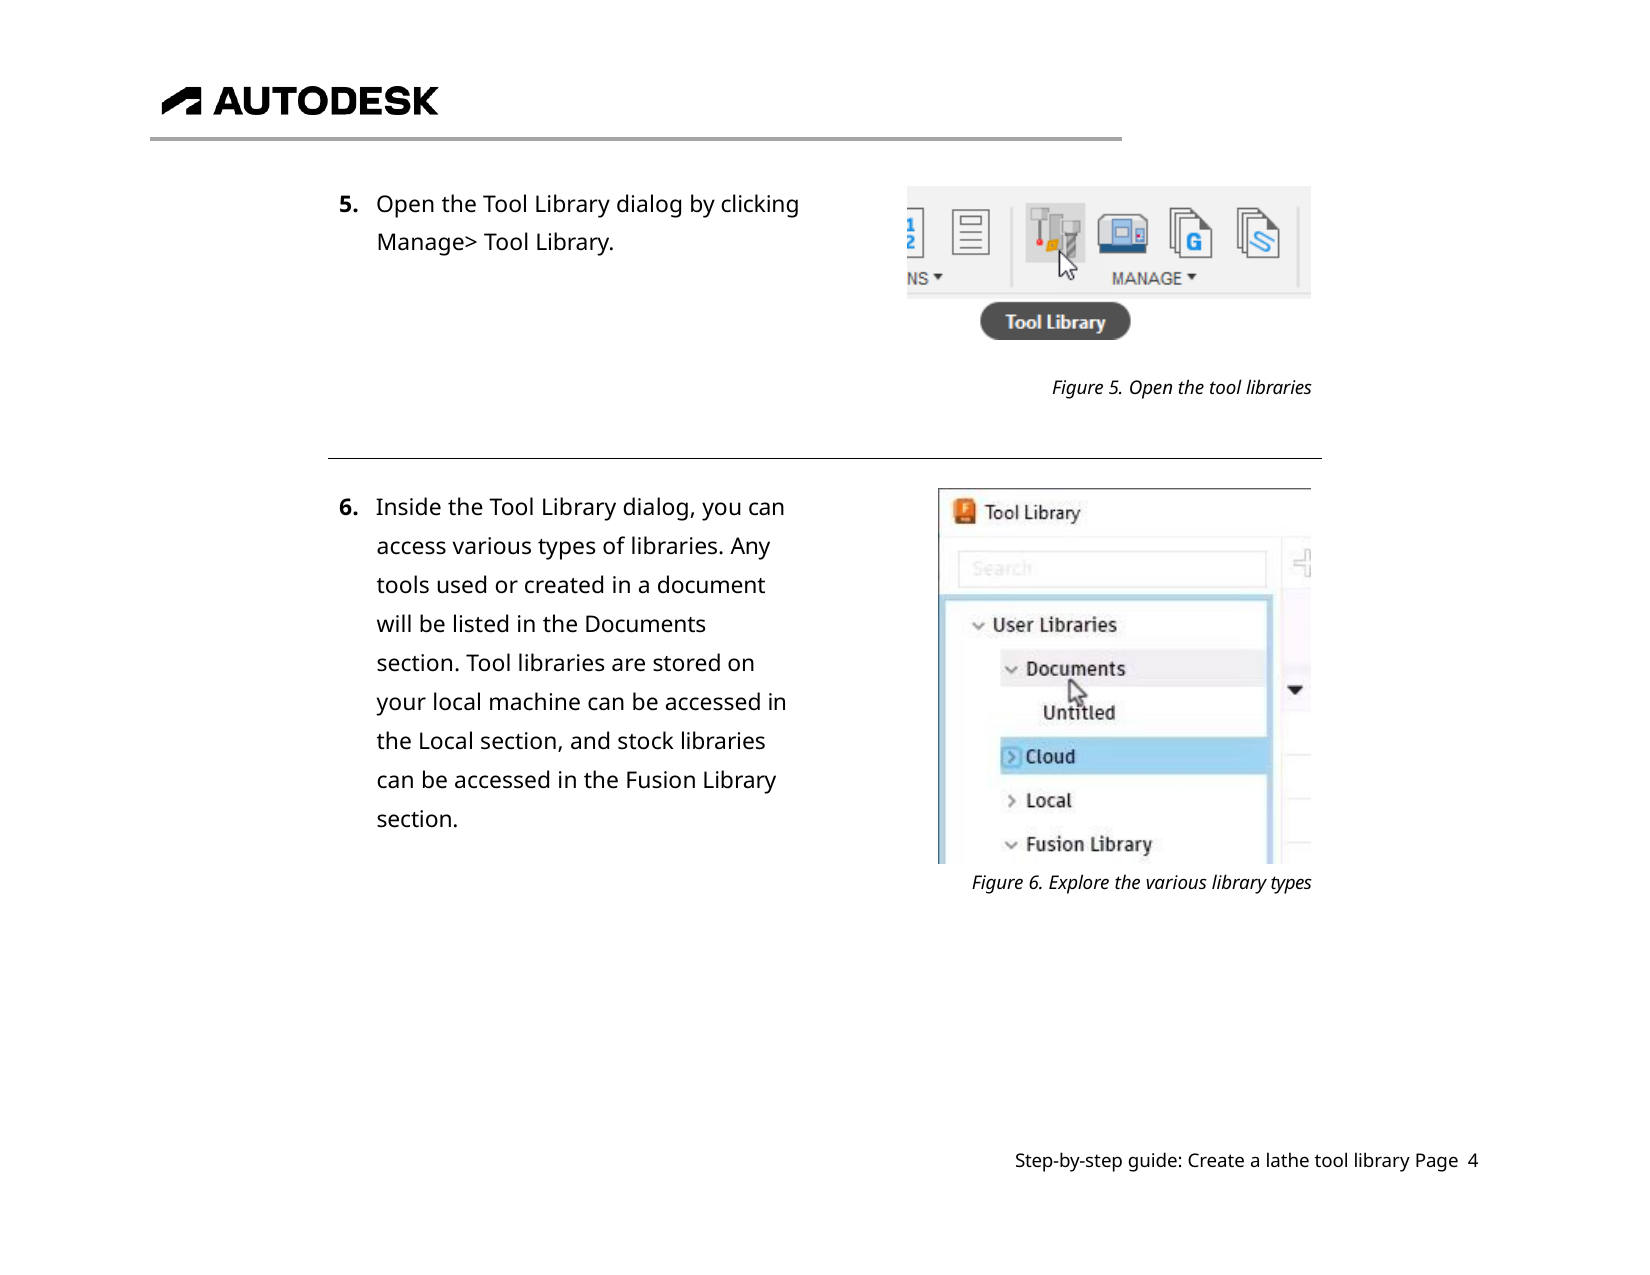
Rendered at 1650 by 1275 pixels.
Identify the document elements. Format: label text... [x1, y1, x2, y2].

table_header Figure 5. Open the tool libraries [855, 187, 1322, 458]
slide_number Step-by-step guide: Create a lathe tool library Page 10 [1013, 1145, 1509, 1275]
picture [938, 488, 1311, 865]
picture [907, 186, 1311, 340]
table_cell Figure 6. Explore the various library types [855, 459, 1322, 909]
table_cell 6. Inside the Tool Library dialog, you can access various types of libraries. Any tools used or created in a document will be listed in the Documents section. Tool libraries are stored on your local machine can be accessed in the Local section, and stock libraries can be accessed in the Fusion Library section. [328, 459, 855, 909]
picture [161, 86, 439, 115]
table_header 5. Open the Tool Library dialog by clicking Manage> Tool Library. [328, 187, 855, 458]
